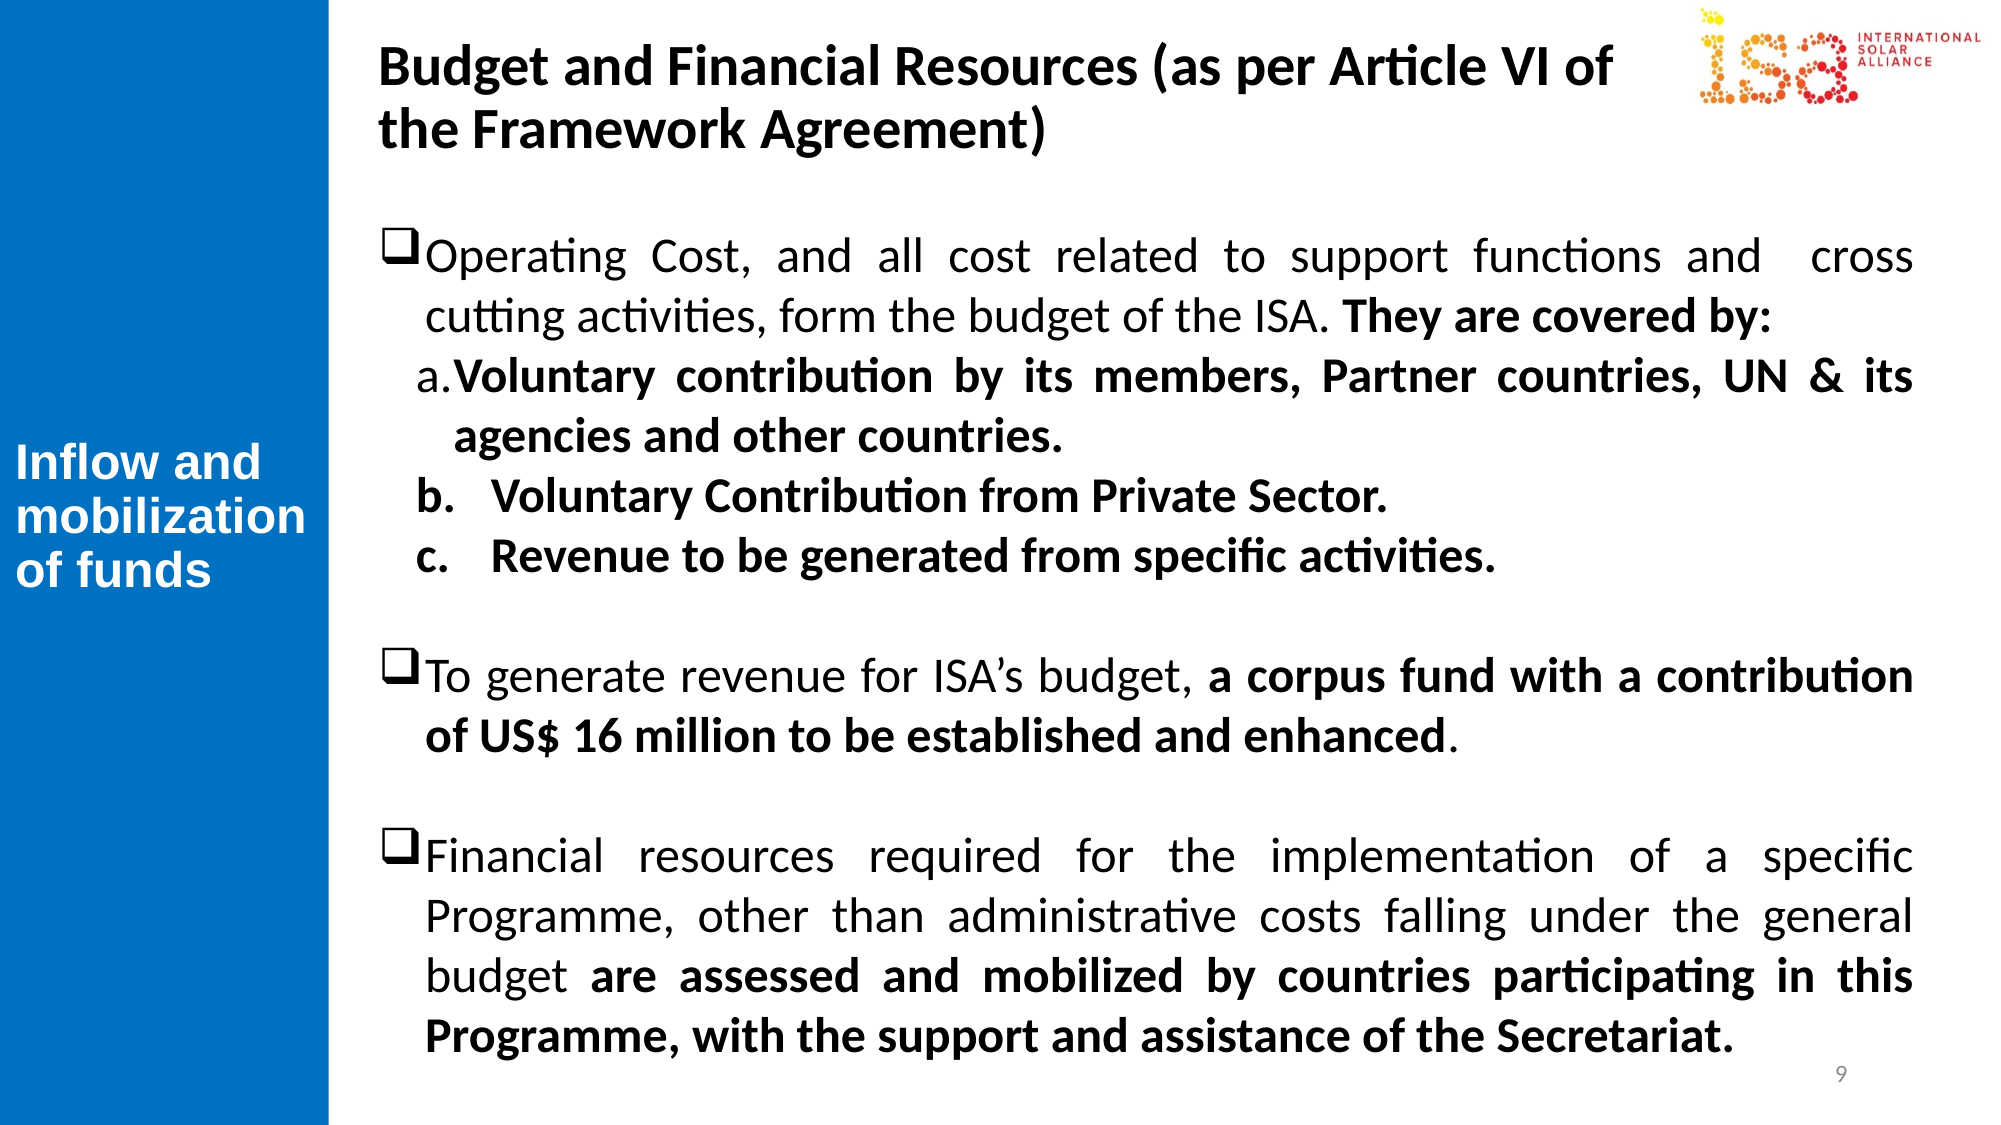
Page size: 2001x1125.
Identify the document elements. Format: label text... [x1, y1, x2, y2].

picture [1692, 0, 1986, 114]
title Budget and Financial Resources (as per Article VI of the Framework Agreement) [363, 83, 1643, 184]
text_box Inflow and mobilization of funds [0, 0, 329, 1125]
text_box Operating Cost, and all cost related to support functions and cross cutting activities, form the budget of the ISA. They are covered by: a. Voluntary contribution by its members, Partner countries, UN & its agencies and other countries. Voluntary Contribution from Private Sector. Revenue to be generated from specific activities. To generate revenue for ISA’s budget, a corpus fund with a contribution of US$ 16 million to be established and enhanced. Financial resources required for the implementation of a specific Programme, other than administrative costs falling under the general budget are assessed and mobilized by countries participating in this Programme, with the support and assistance of the Secretariat. [363, 215, 1930, 1071]
slide_number 9 [1412, 1042, 1863, 1103]
